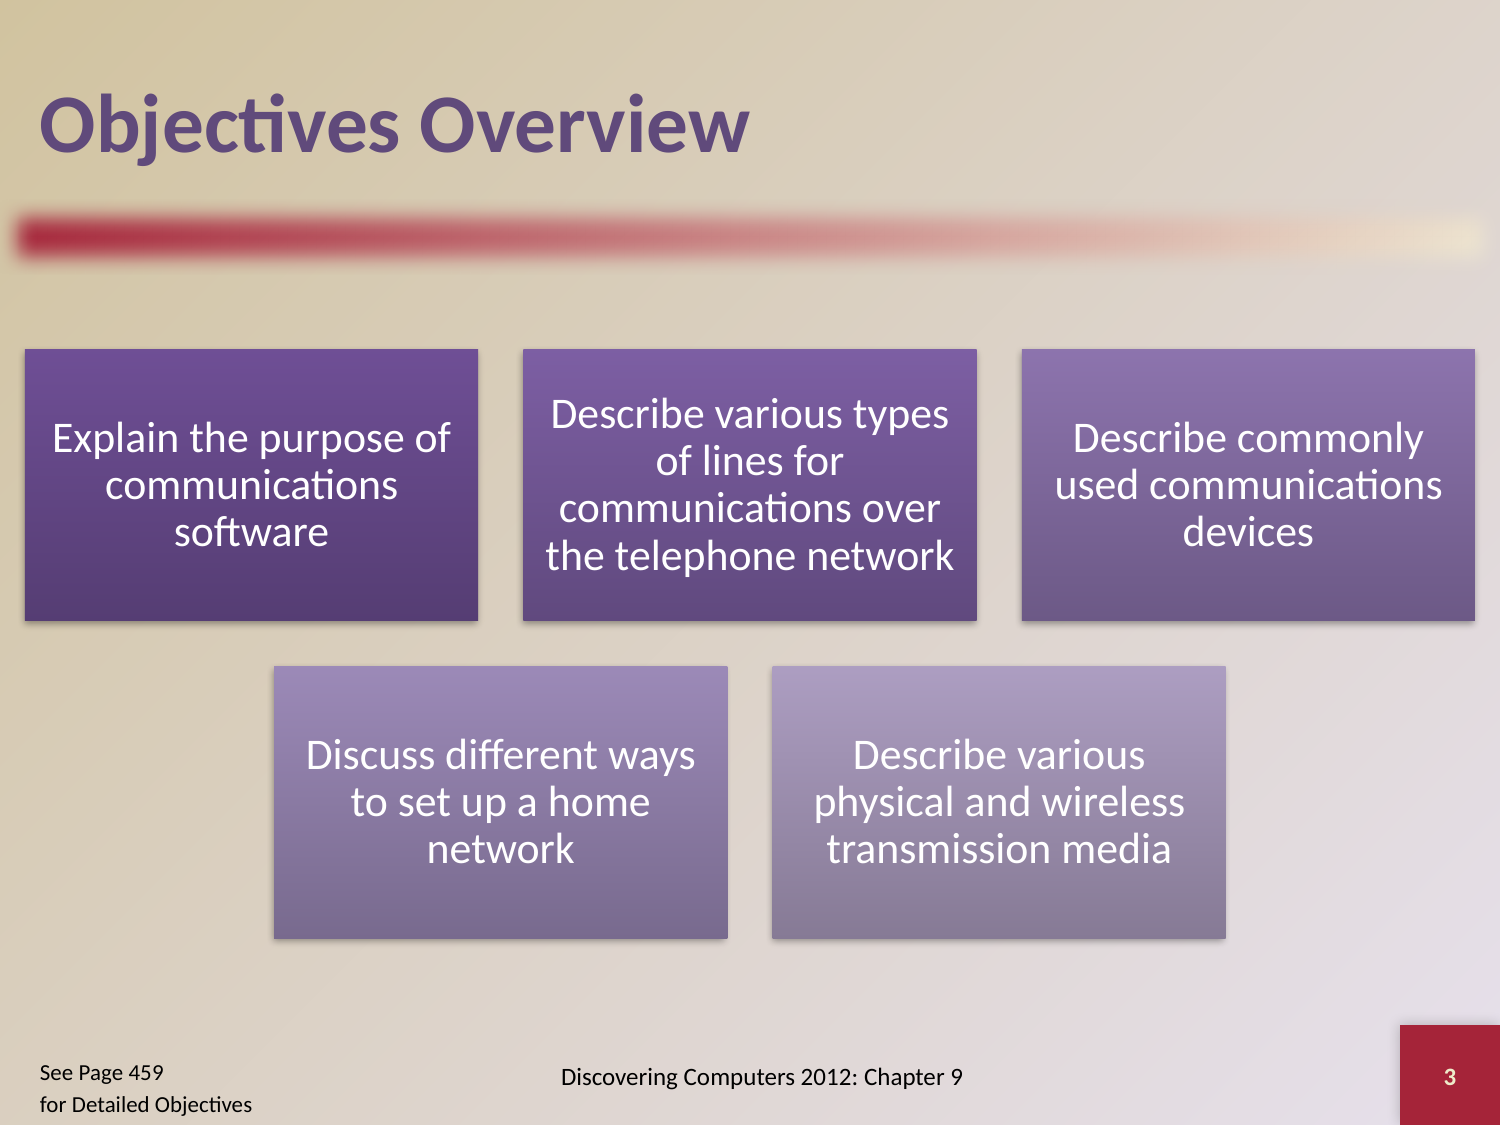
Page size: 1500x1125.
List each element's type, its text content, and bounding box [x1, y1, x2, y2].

footer Discovering Computers 2012: Chapter 9 [450, 1037, 1075, 1113]
title Objectives Overview [24, 24, 1475, 213]
slide_number 3 [1400, 1025, 1500, 1125]
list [24, 262, 1476, 1026]
list See Page 459 for Detailed Objectives [24, 1050, 300, 1125]
